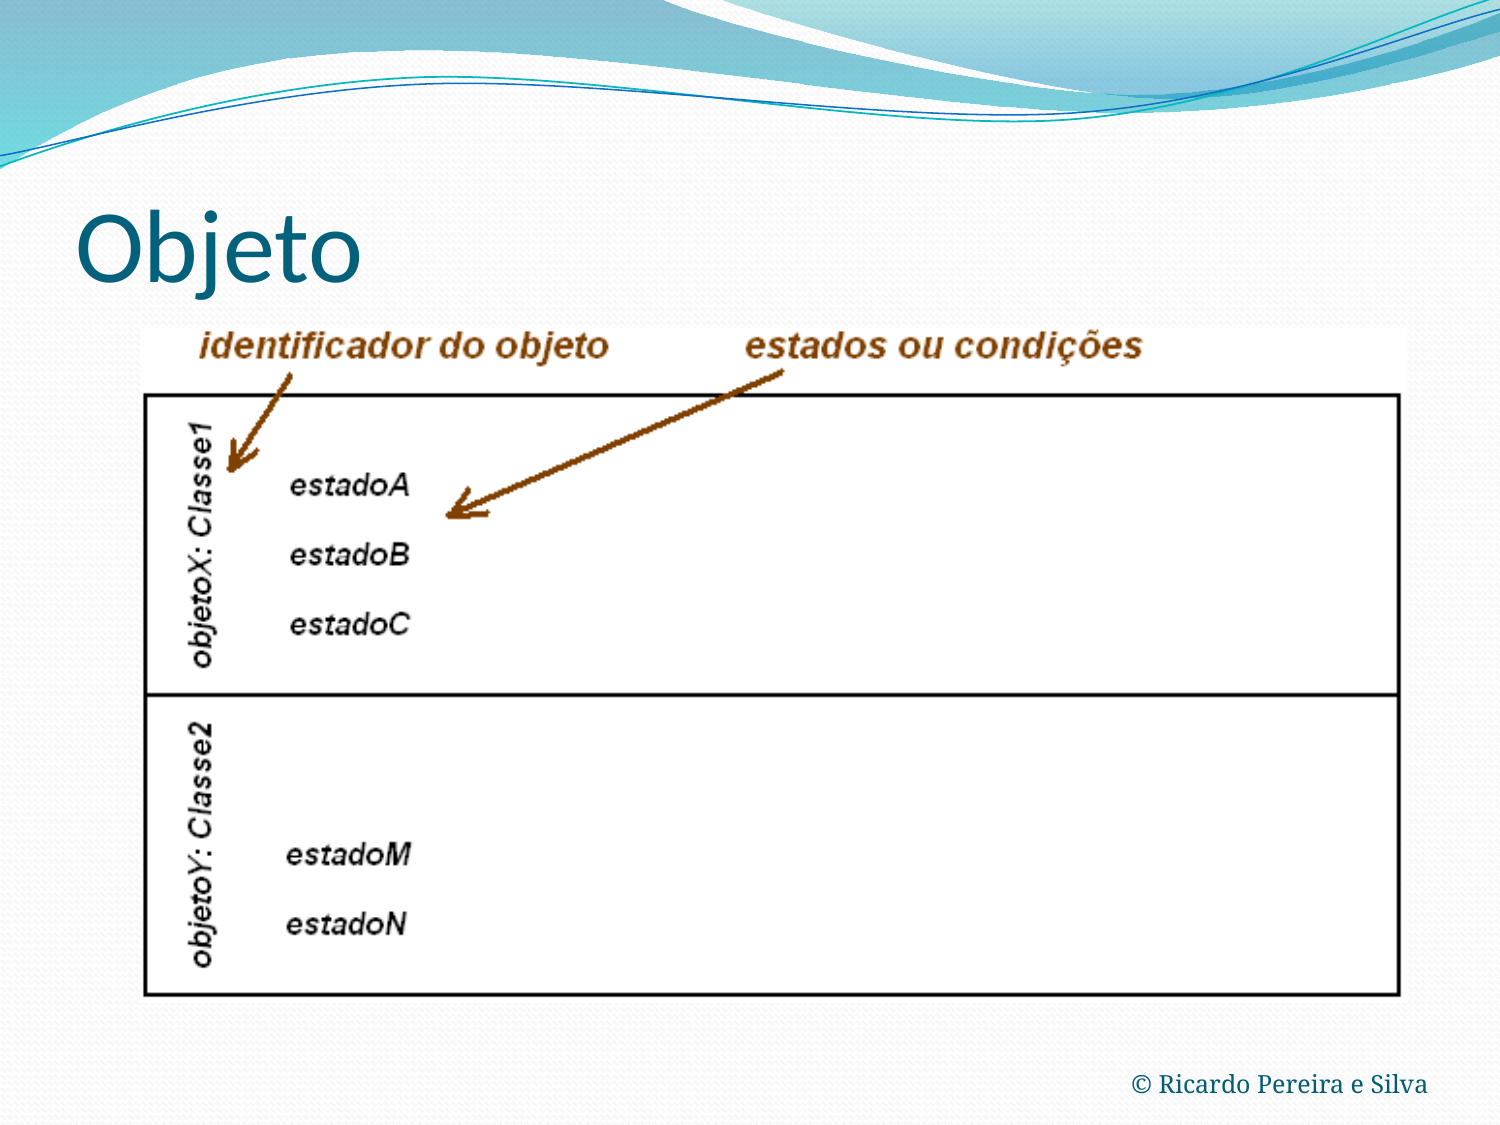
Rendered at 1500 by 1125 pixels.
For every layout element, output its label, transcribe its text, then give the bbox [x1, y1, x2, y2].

title Objeto [75, 115, 1425, 303]
picture [140, 327, 1407, 1003]
footer © Ricardo Pereira e Silva [1101, 1042, 1429, 1103]
